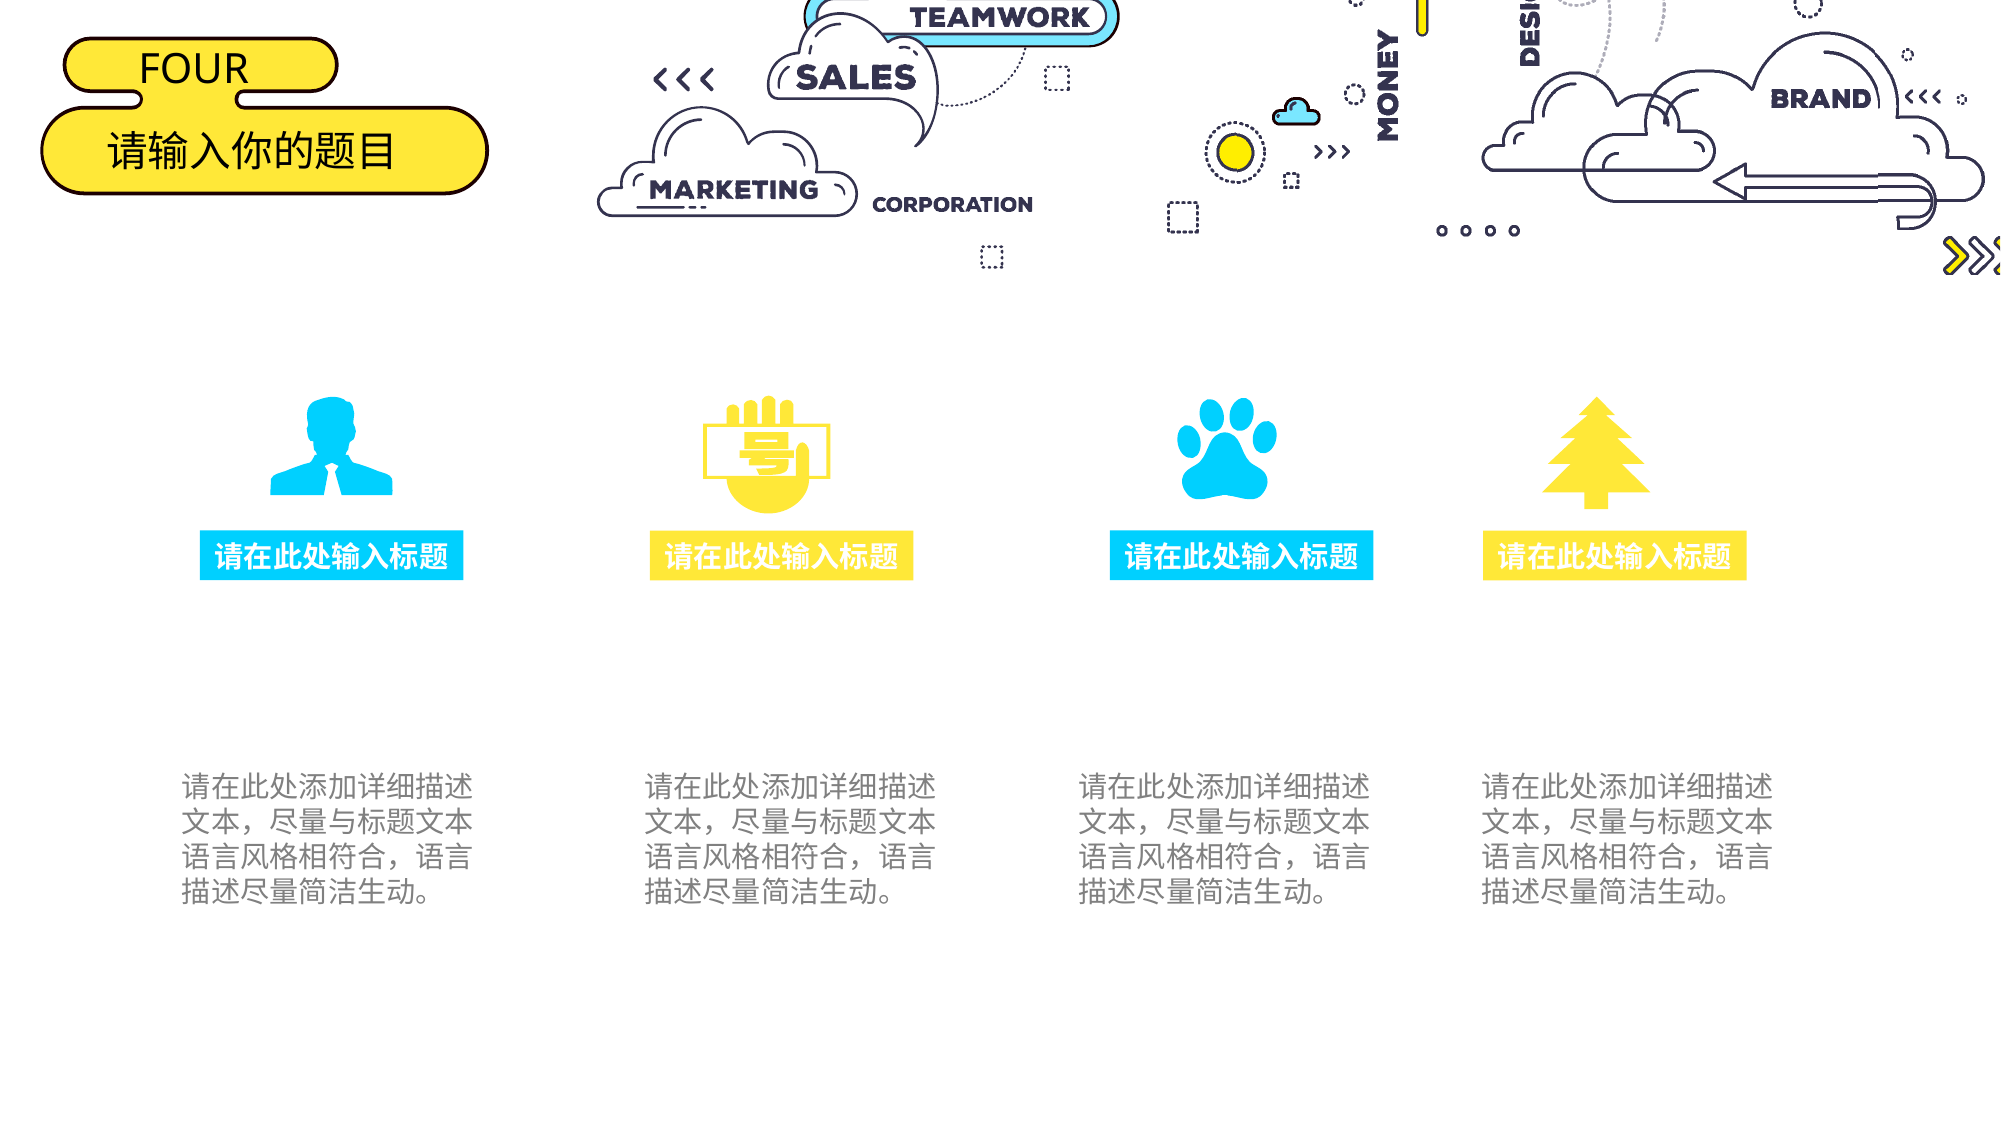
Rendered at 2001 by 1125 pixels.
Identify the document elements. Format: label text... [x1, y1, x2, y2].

text_box 请在此处添加详细描述文本，尽量与标题文本语言风格相符合，语言描述尽量简洁生动。 [167, 761, 497, 916]
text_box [199, 394, 464, 583]
text_box 请在此处添加详细描述文本，尽量与标题文本语言风格相符合，语言描述尽量简洁生动。 [629, 761, 959, 916]
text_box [649, 394, 914, 584]
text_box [1109, 396, 1374, 583]
text_box 请在此处添加详细描述文本，尽量与标题文本语言风格相符合，语言描述尽量简洁生动。 [1063, 761, 1393, 916]
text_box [1483, 396, 1747, 584]
text_box 请在此处添加详细描述文本，尽量与标题文本语言风格相符合，语言描述尽量简洁生动。 [1467, 761, 1797, 916]
